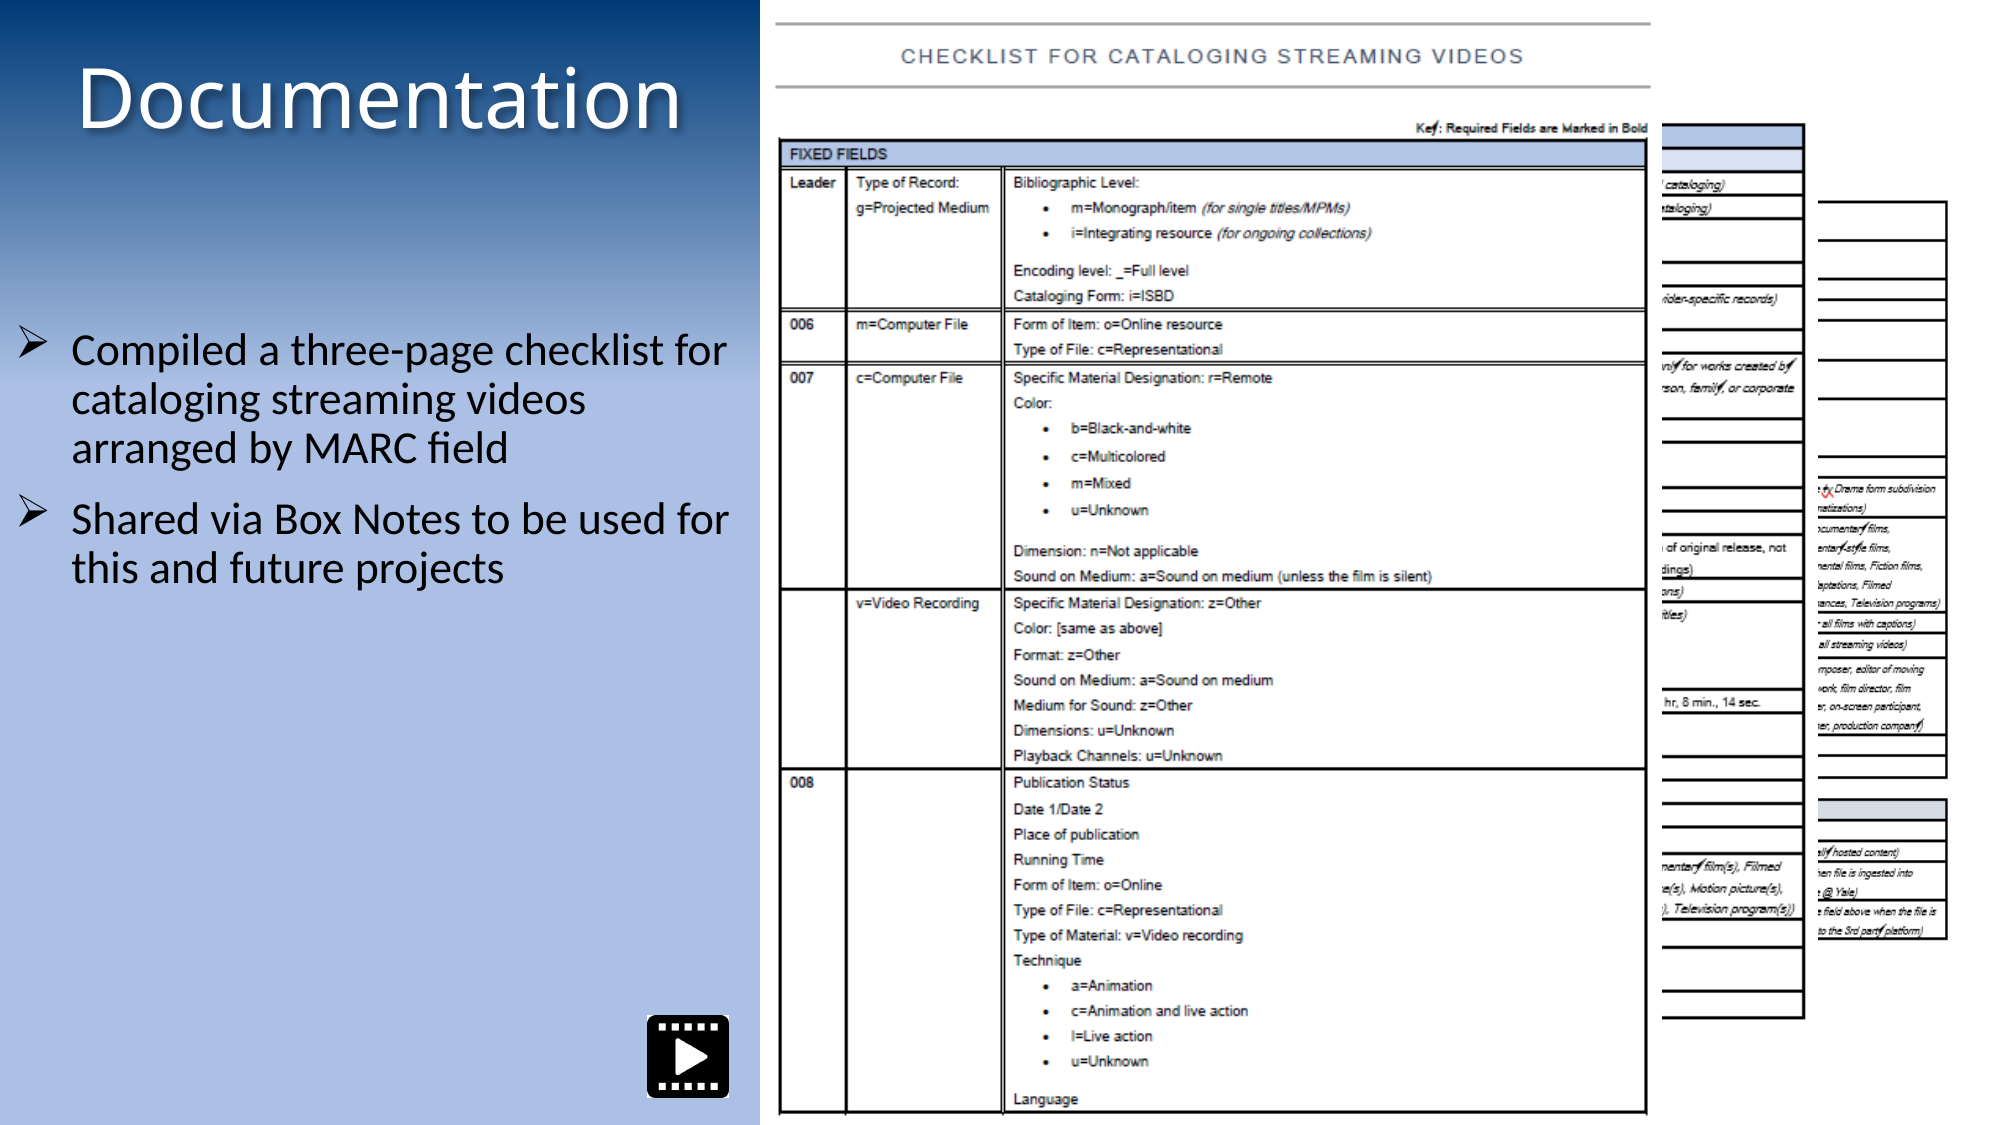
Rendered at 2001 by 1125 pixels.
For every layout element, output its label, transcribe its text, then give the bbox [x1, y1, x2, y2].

list Compiled a three-page checklist for cataloging streaming videos arranged by MARC field Shared via Box Notes to be used for this and future projects [0, 318, 754, 694]
text_box [1662, 0, 2000, 1125]
title Documentation [0, 36, 759, 169]
picture [760, 0, 1954, 1125]
picture [647, 1015, 729, 1098]
